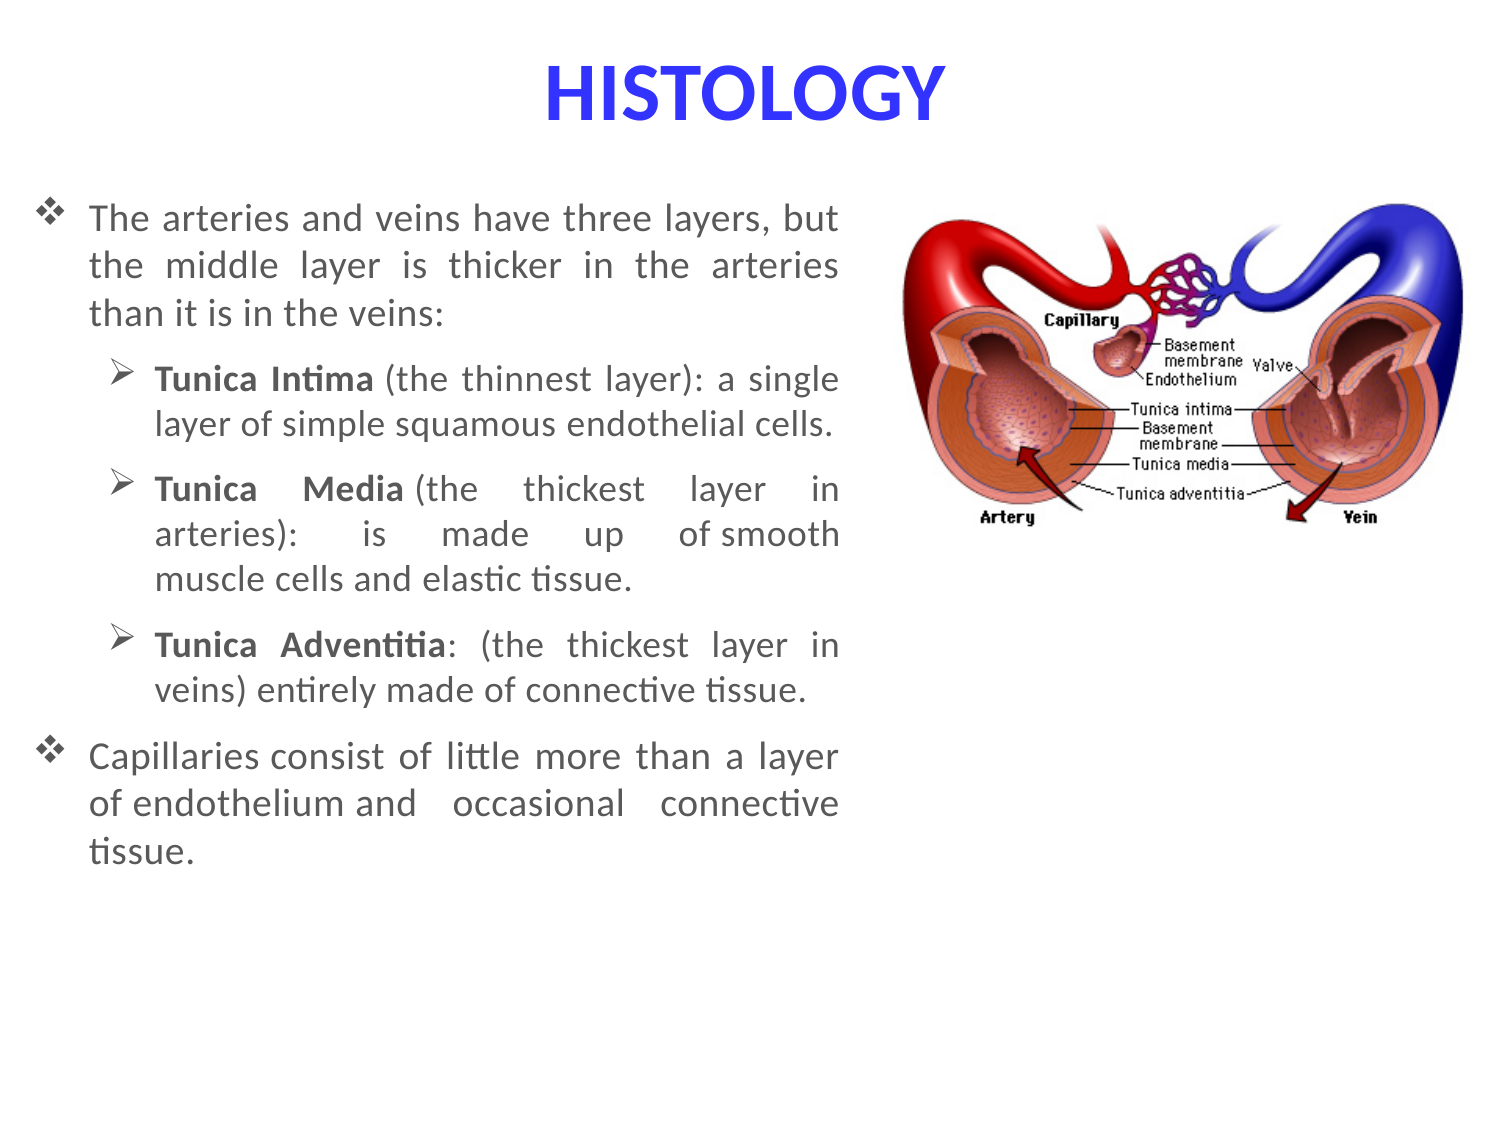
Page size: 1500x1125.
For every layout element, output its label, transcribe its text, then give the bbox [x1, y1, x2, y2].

text_box histology [0, 42, 1496, 145]
picture [870, 201, 1496, 540]
list The arteries and veins have three layers, but the middle layer is thicker in the arteries than it is in the veins: Tunica Intima (the thinnest layer): a single layer of simple squamous endothelial cells. Tunica Media (the thickest layer in arteries): is made up of smooth muscle cells and elastic tissue. Tunica Adventitia: (the thickest layer in veins) entirely made of connective tissue. Capillaries consist of little more than a layer of endothelium and occasional connective tissue. [17, 184, 857, 894]
